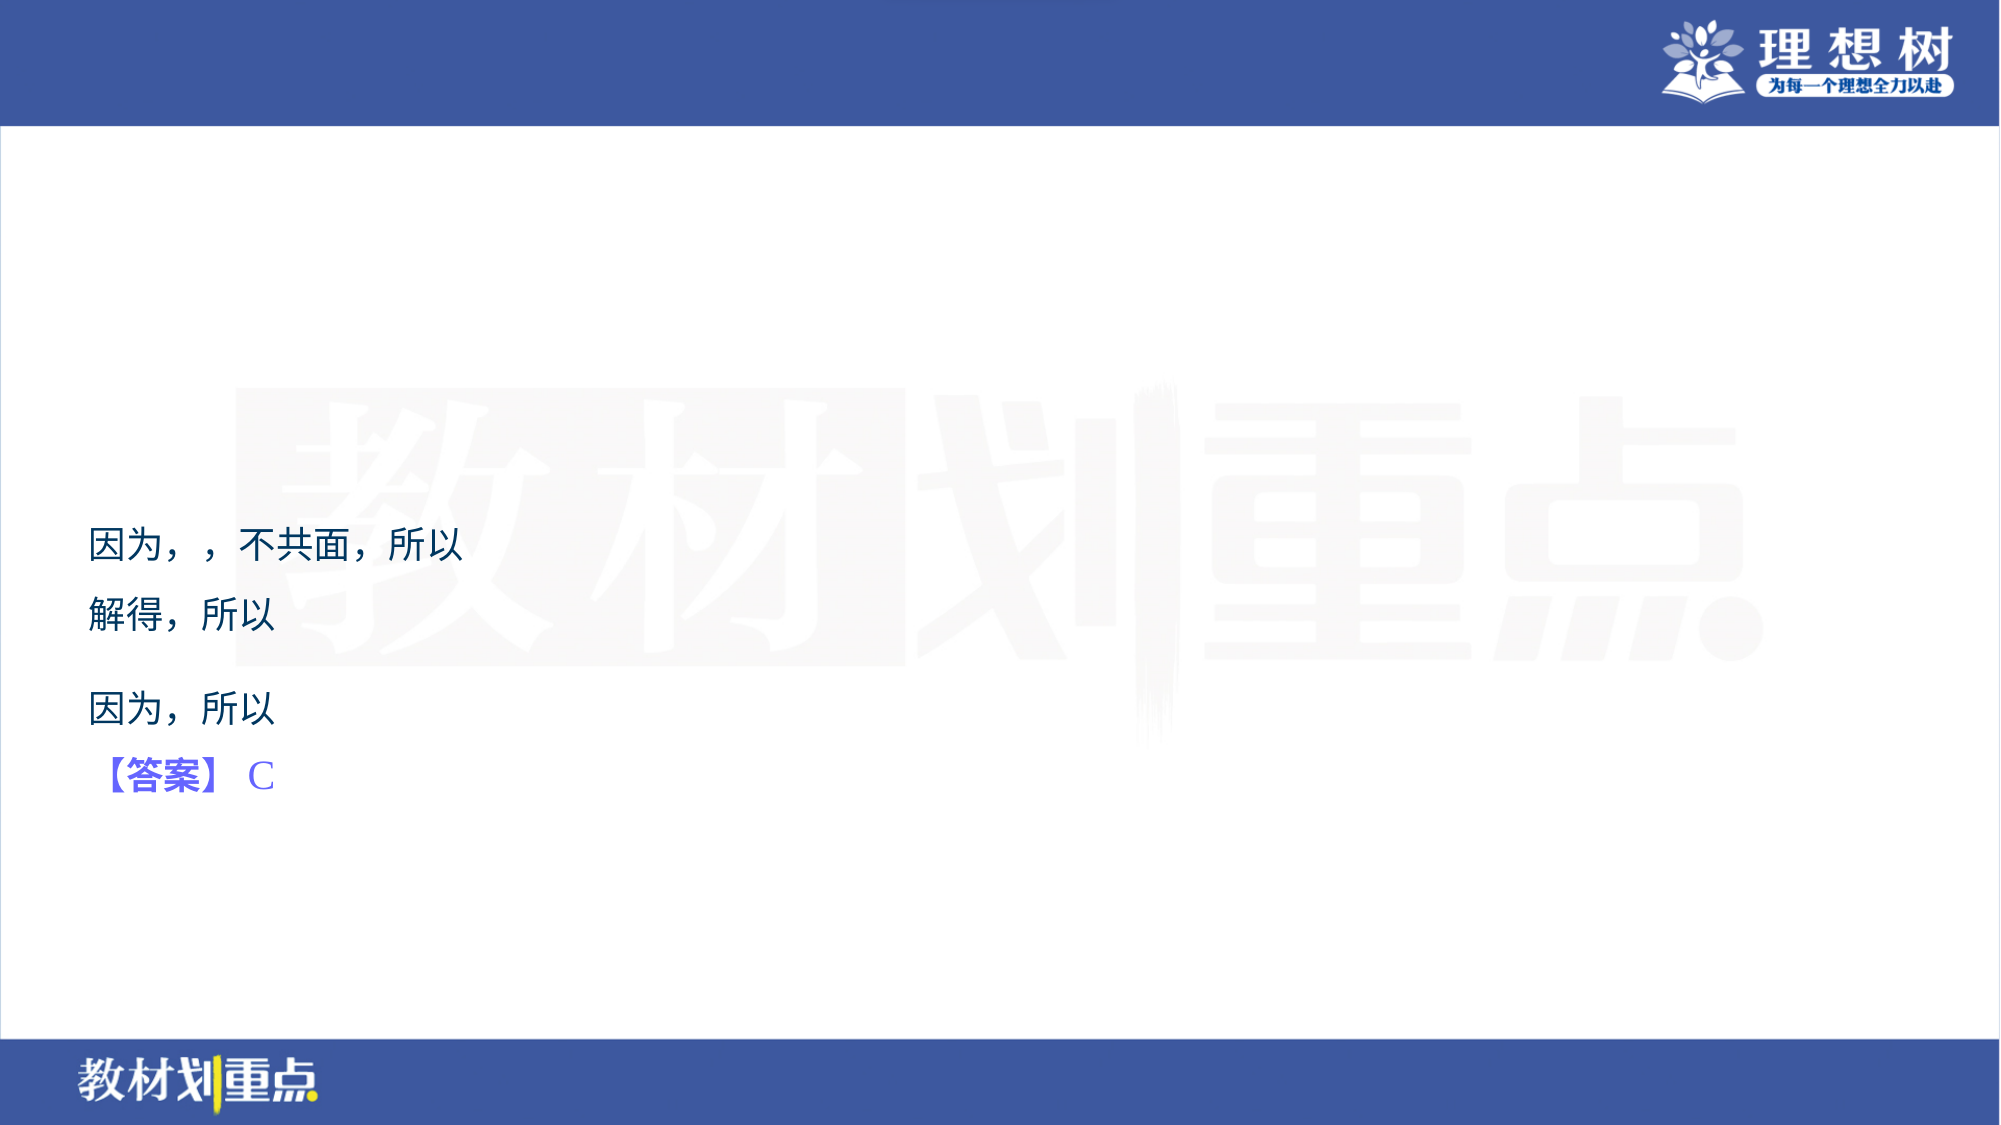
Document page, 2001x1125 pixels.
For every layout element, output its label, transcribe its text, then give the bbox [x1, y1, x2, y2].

picture [0, 0, 2000, 1125]
text_box 【答案】C [88, 723, 1911, 790]
